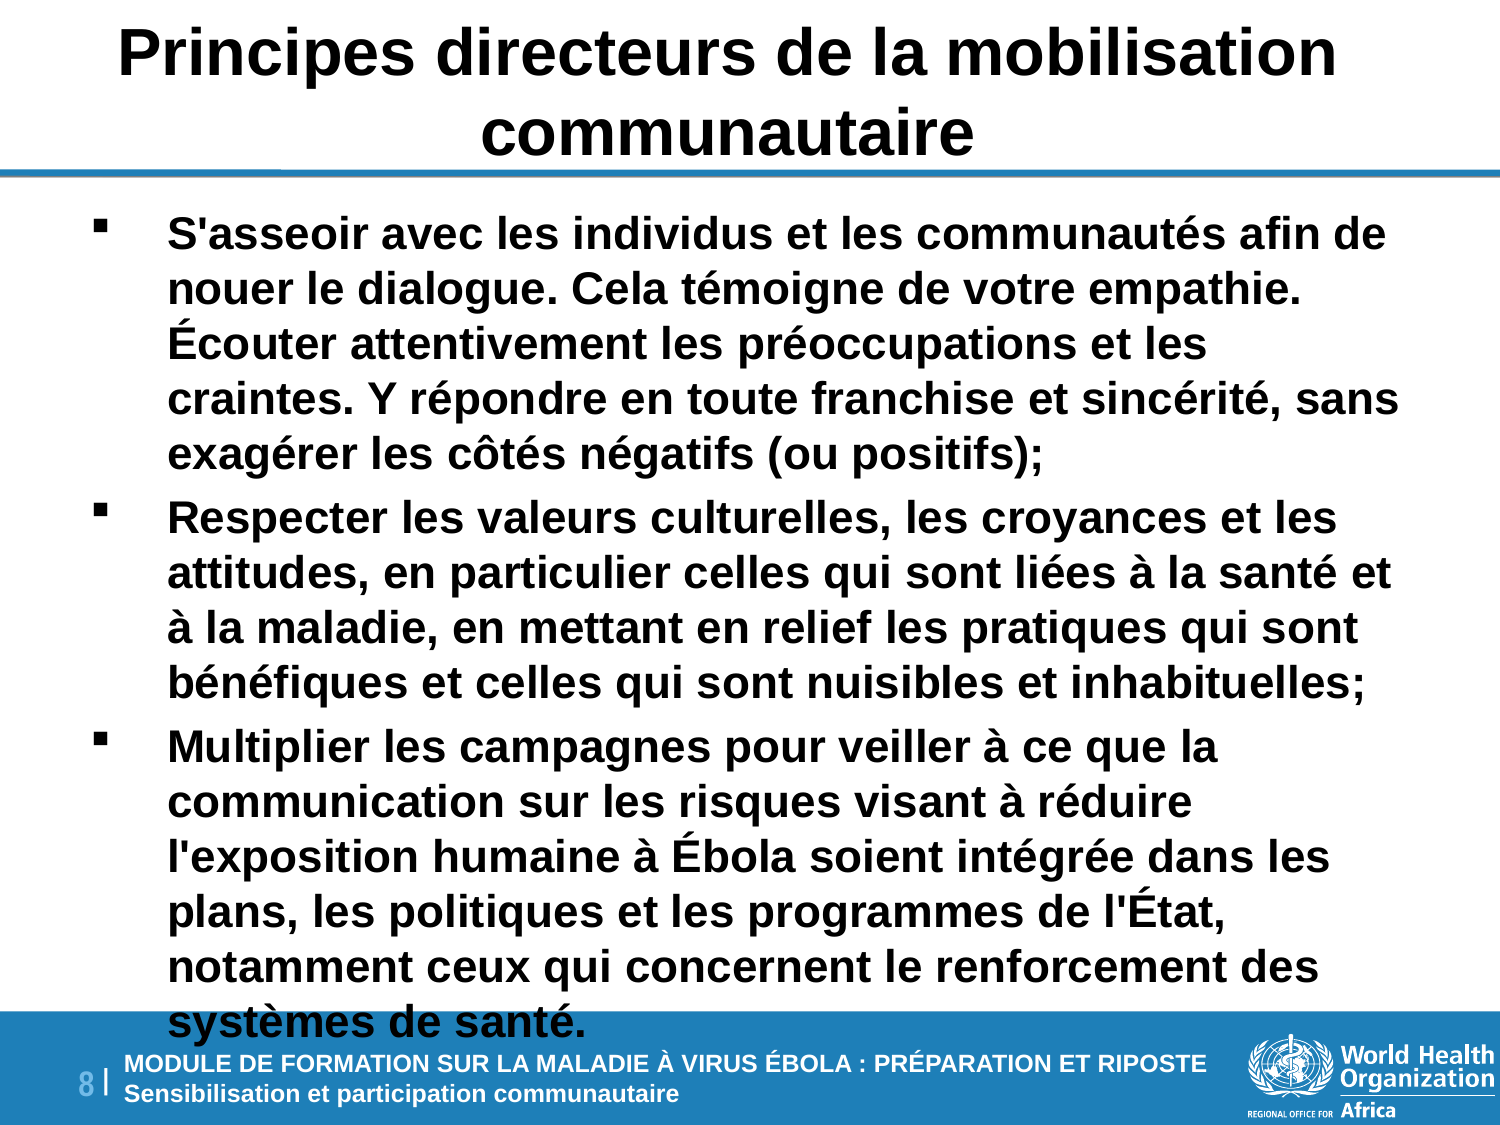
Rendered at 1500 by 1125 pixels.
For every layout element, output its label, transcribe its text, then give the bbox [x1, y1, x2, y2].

title Principes directeurs de la mobilisation communautaire [53, 31, 1404, 147]
list S'asseoir avec les individus et les communautés afin de nouer le dialogue. Cela témoigne de votre empathie. Écouter attentivement les préoccupations et les craintes. Y répondre en toute franchise et sincérité, sans exagérer les côtés négatifs (ou positifs); Respecter les valeurs culturelles, les croyances et les attitudes, en particulier celles qui sont liées à la santé et à la maladie, en mettant en relief les pratiques qui sont bénéfiques et celles qui sont nuisibles et inhabituelles; Multiplier les campagnes pour veiller à ce que la communication sur les risques visant à réduire l'exposition humaine à Ébola soient intégrée dans les plans, les politiques et les programmes de l'État, notamment ceux qui concernent le renforcement des systèmes de santé. [75, 196, 1425, 1005]
